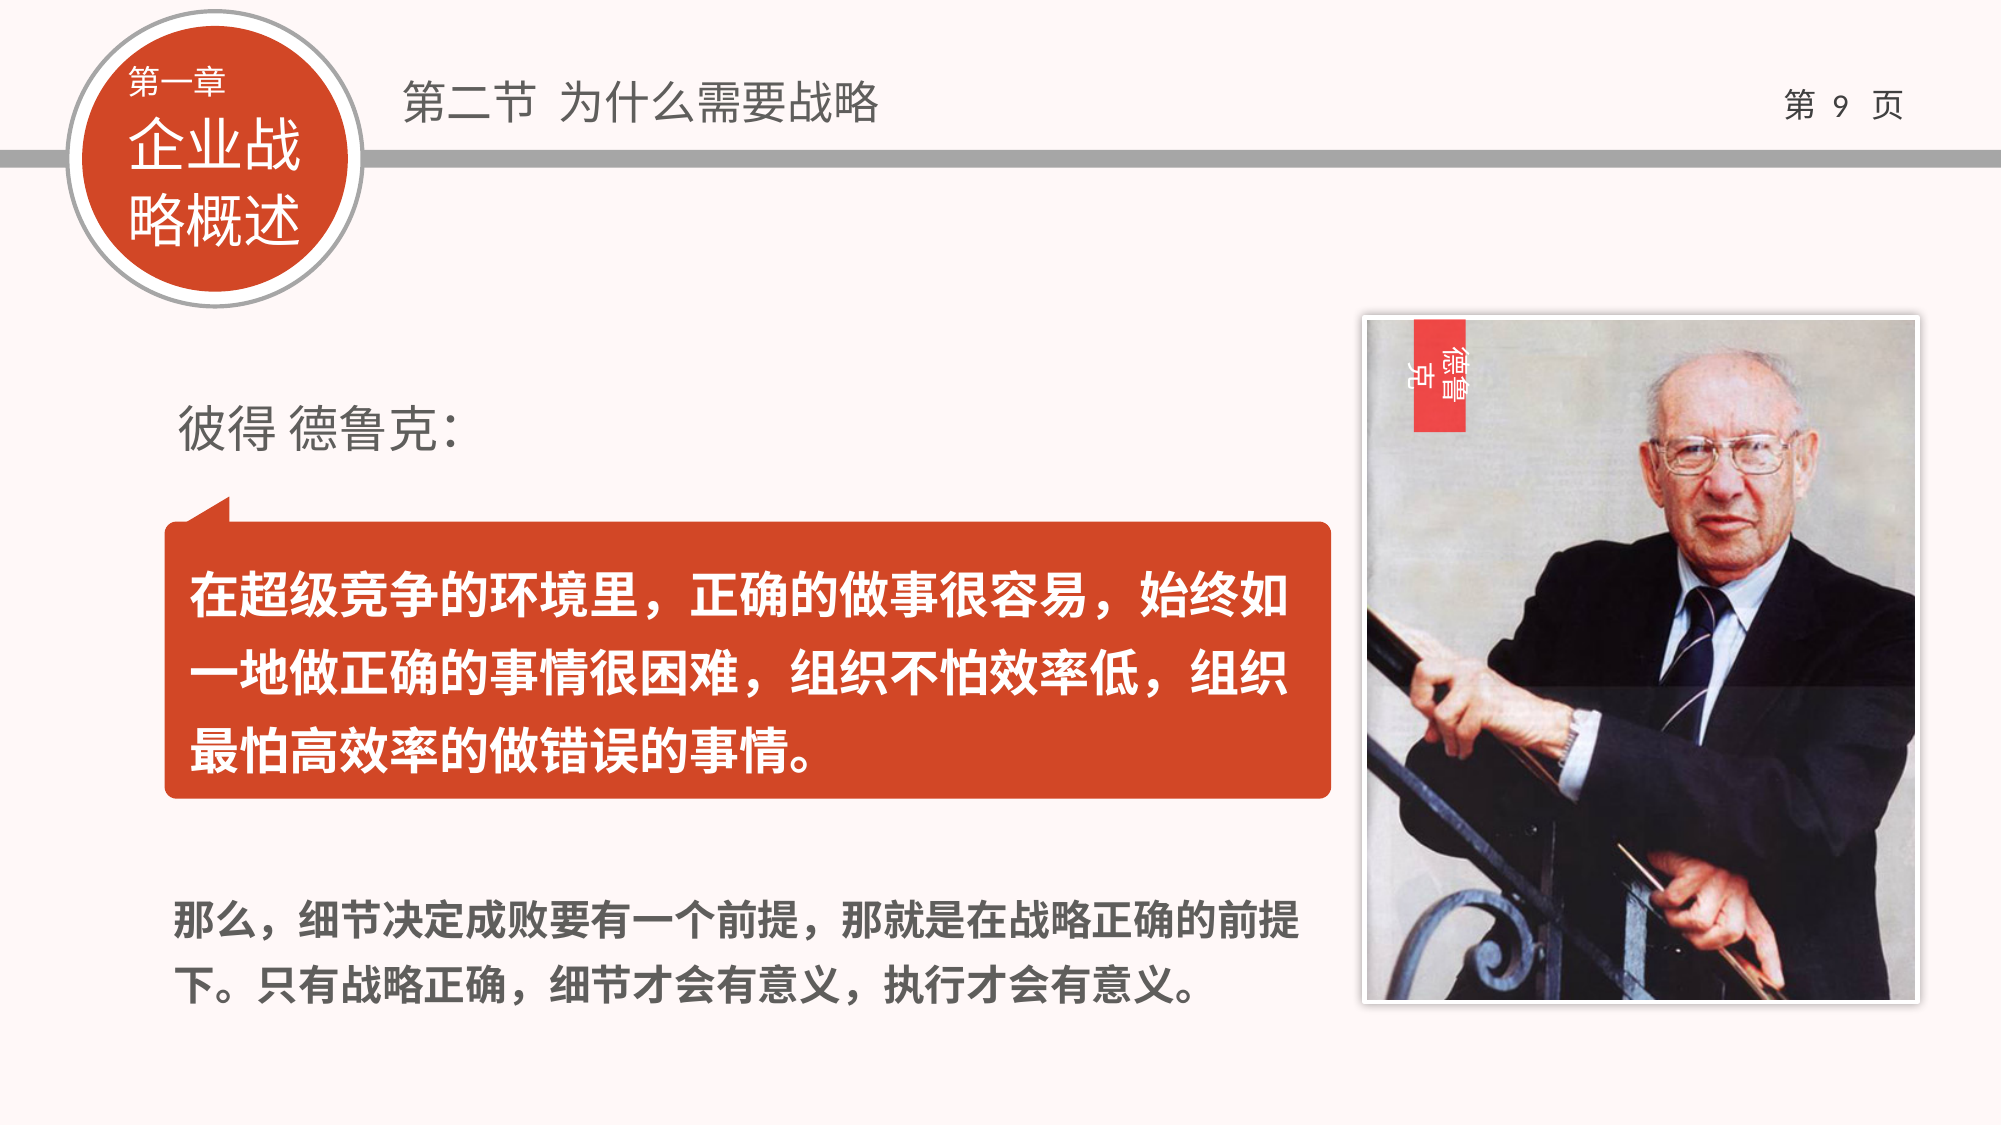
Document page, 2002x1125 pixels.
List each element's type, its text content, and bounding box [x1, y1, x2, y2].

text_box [164, 496, 1332, 799]
picture [1366, 319, 1916, 1000]
text_box 那么，细节决定成败要有一个前提，那就是在战略正确的前提下。只有战略正确，细节才会有意义，执行才会有意义。 [158, 871, 1332, 1017]
text_box 第二节 为什么需要战略 [386, 66, 1202, 137]
text_box 彼得 德鲁克： [162, 372, 588, 465]
